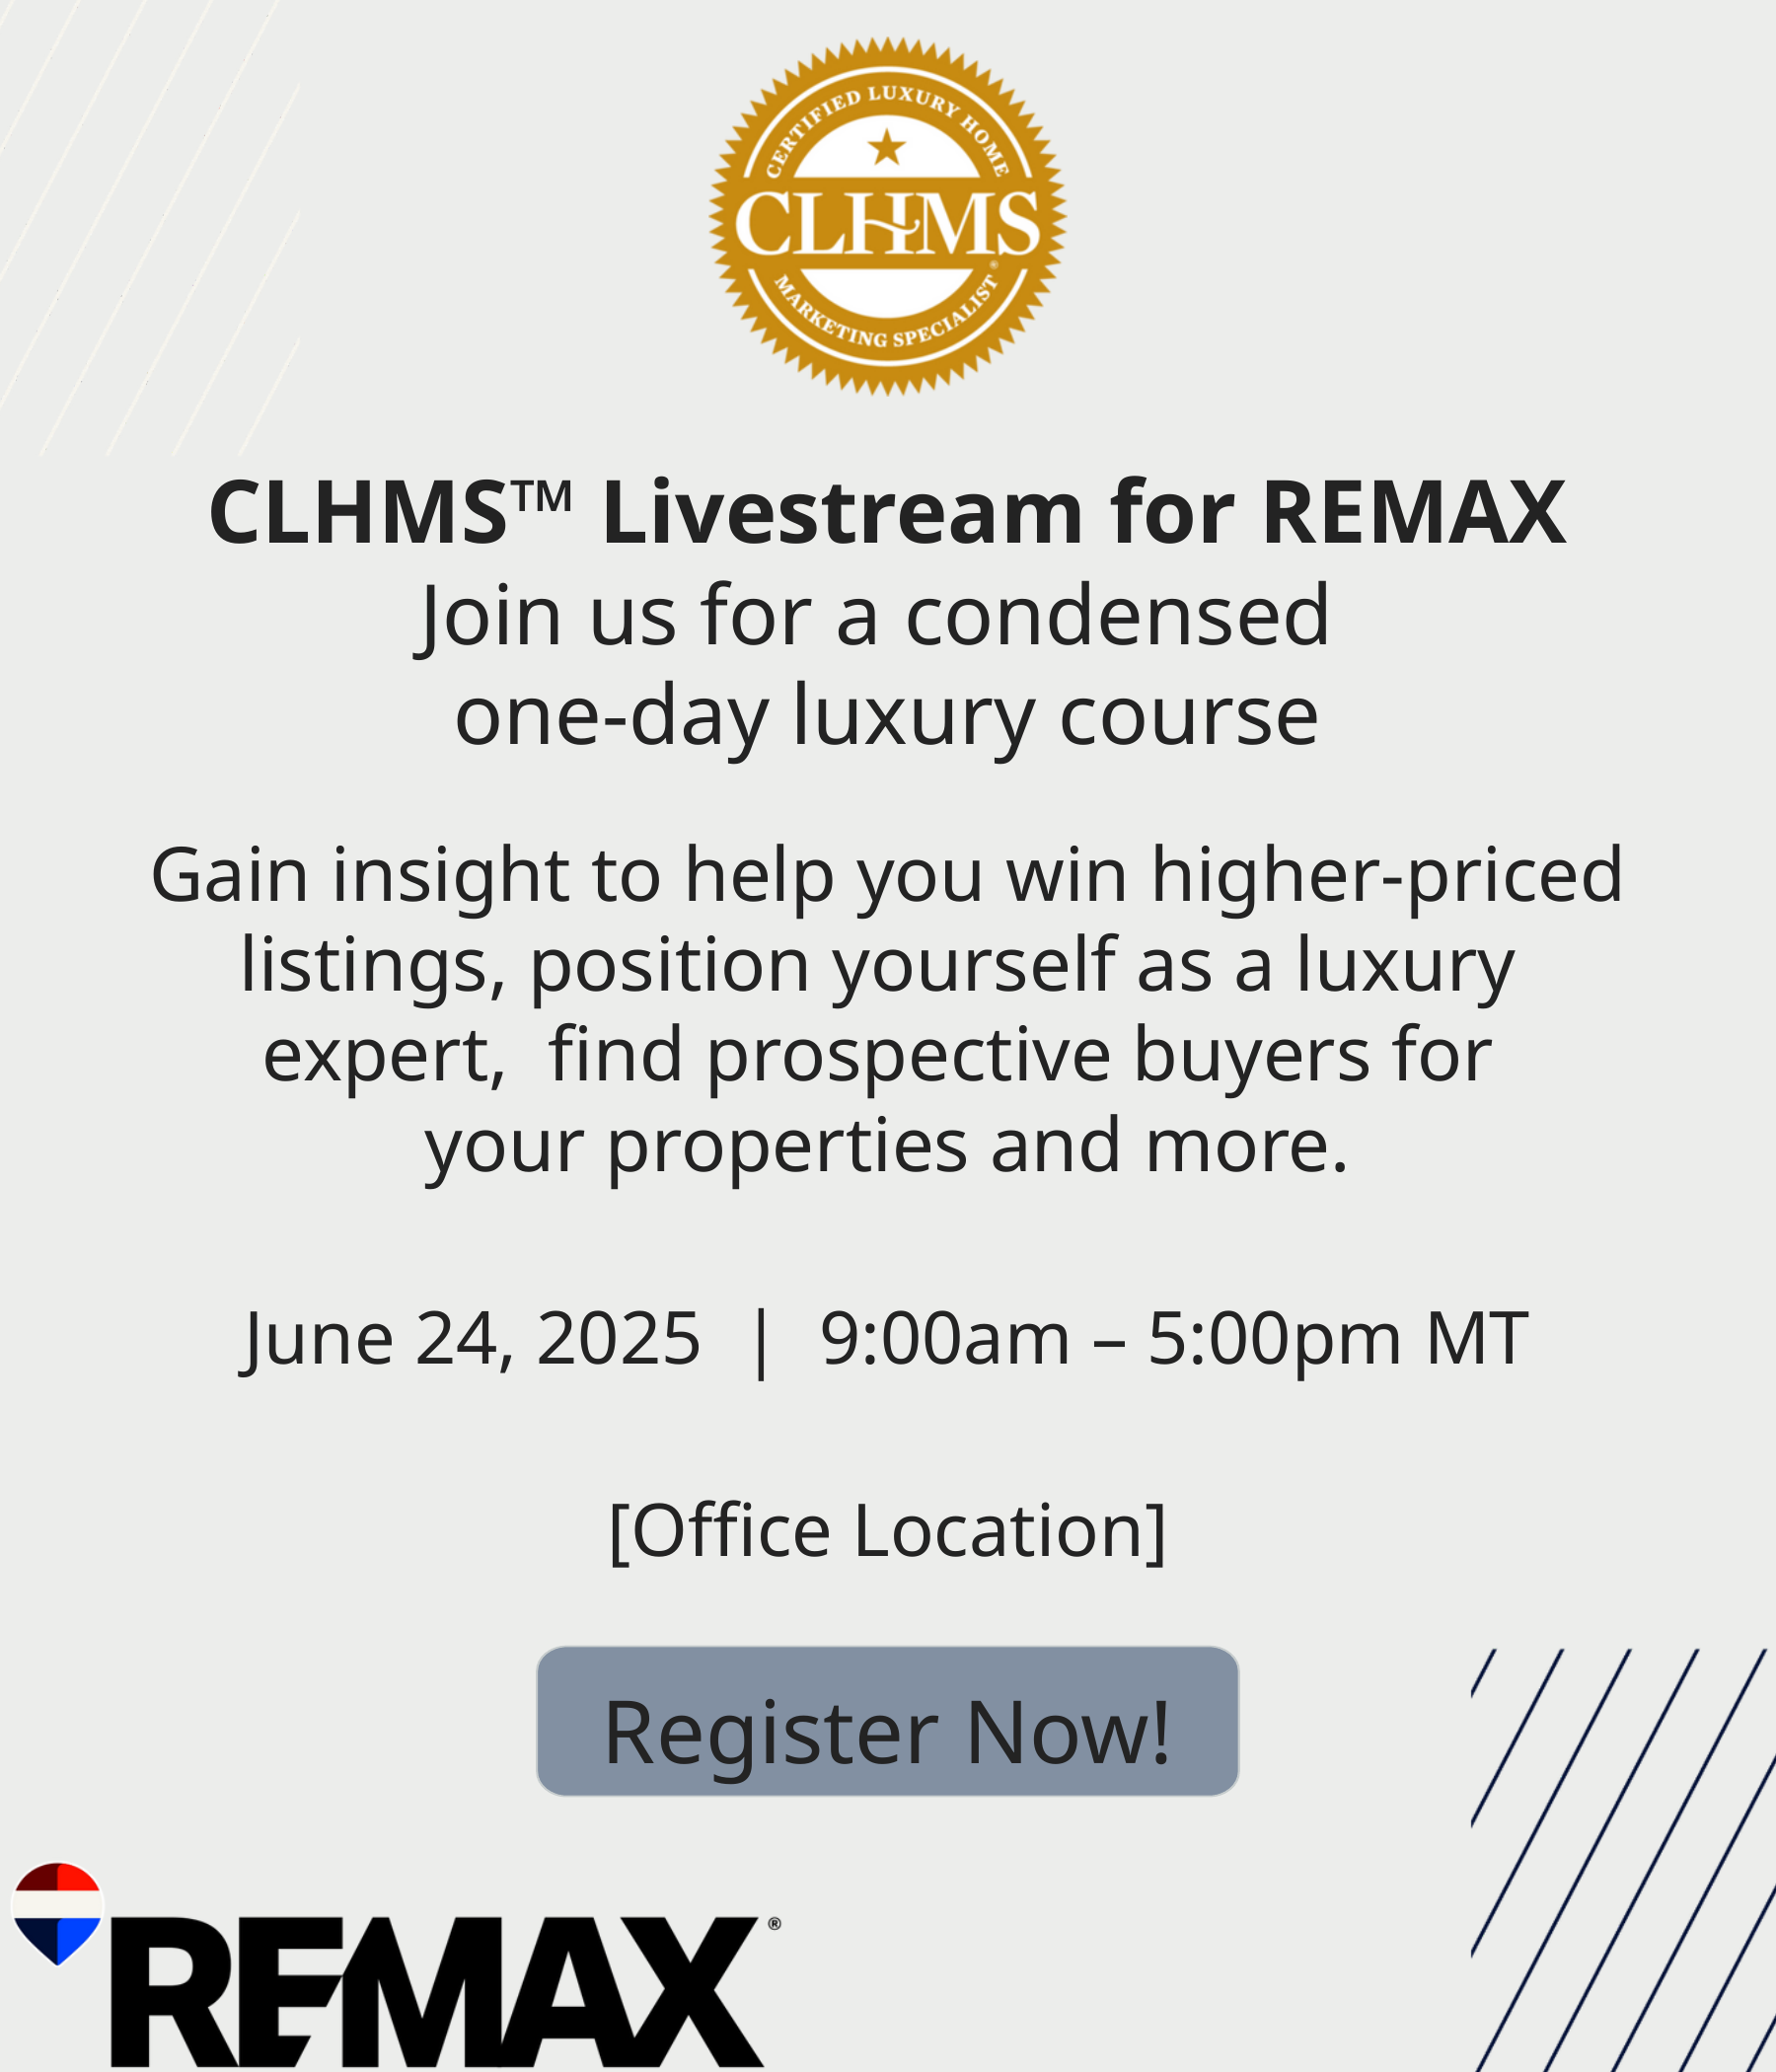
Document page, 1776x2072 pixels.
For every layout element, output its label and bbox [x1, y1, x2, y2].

text_box [535, 1645, 1241, 1798]
text_box [0, 0, 1776, 2072]
